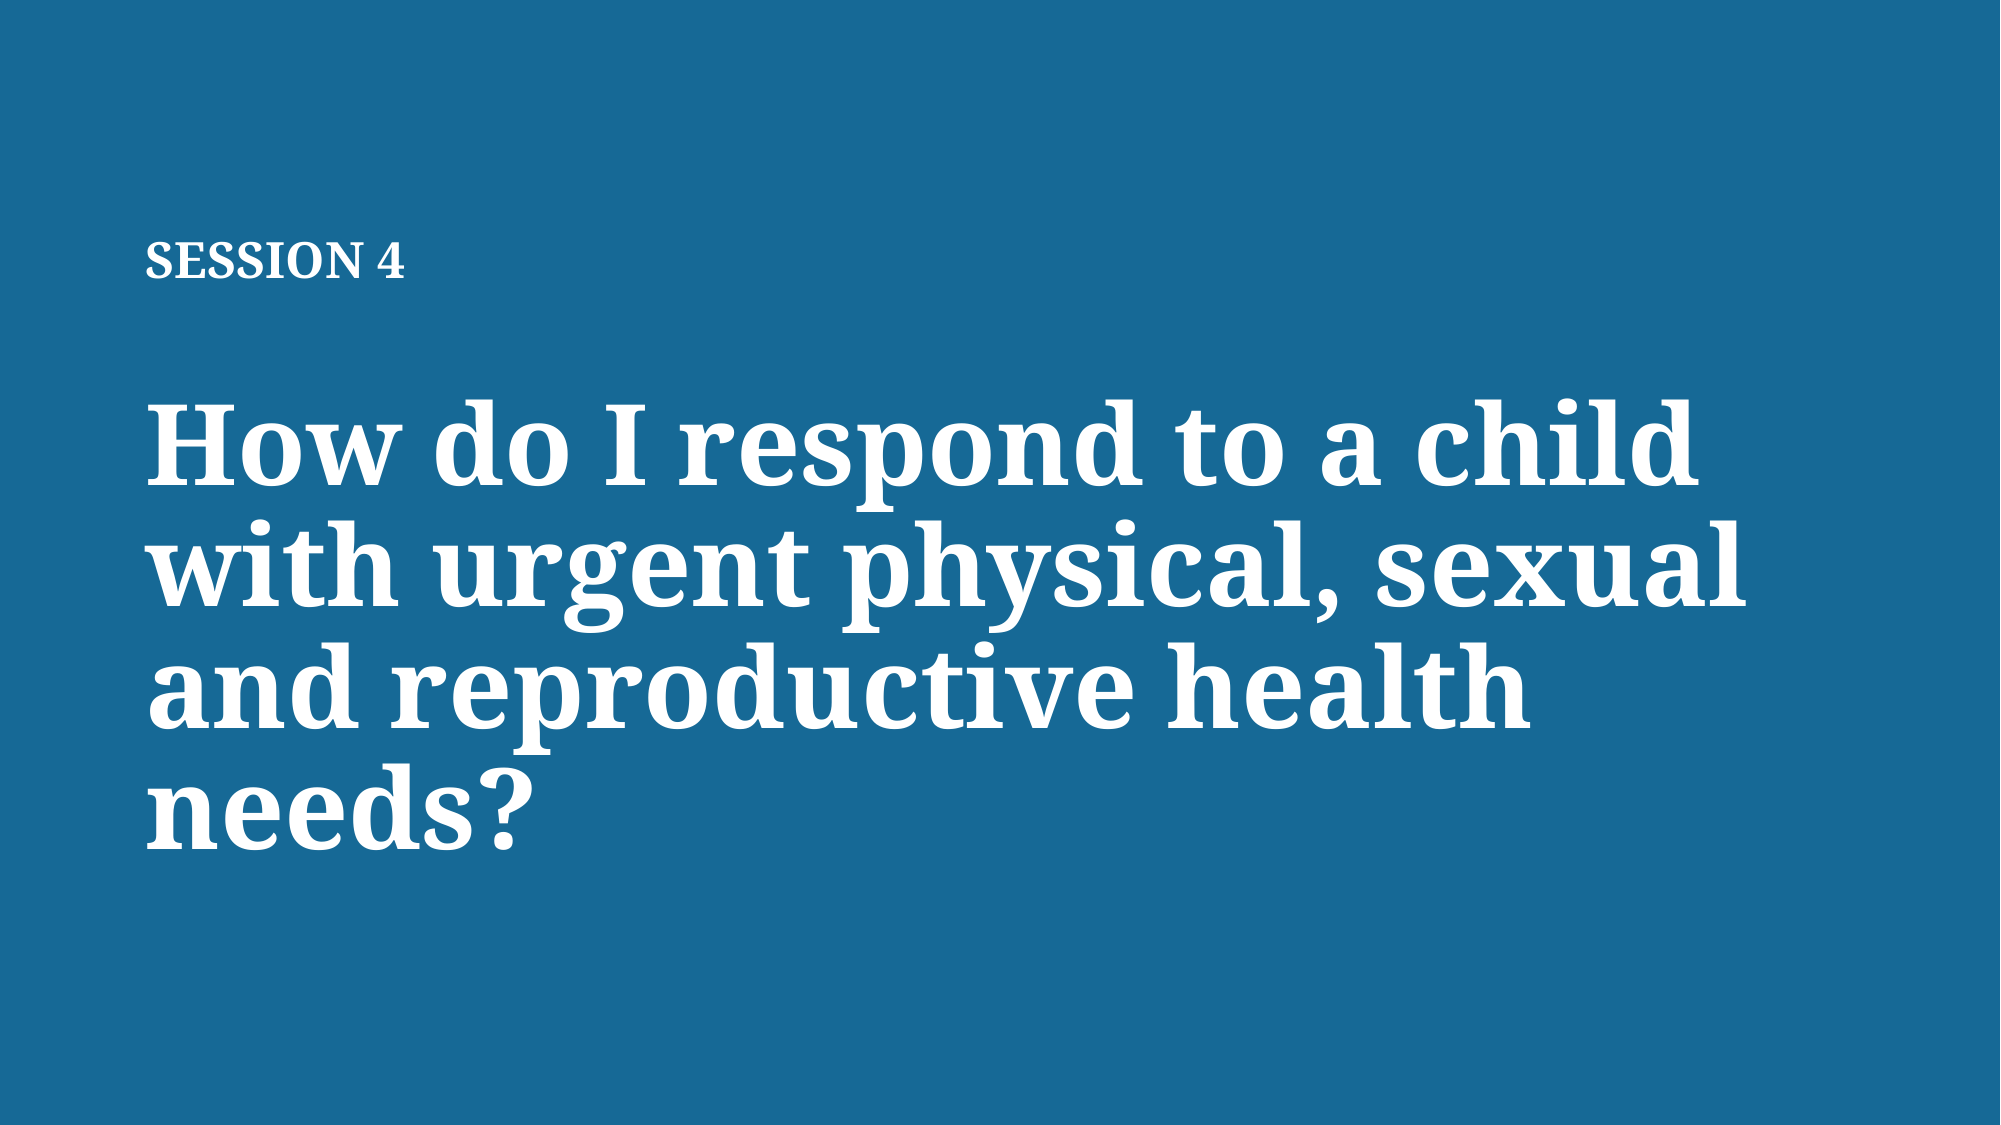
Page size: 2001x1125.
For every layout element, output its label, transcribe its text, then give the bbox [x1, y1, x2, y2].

text_box SESSION 4 How do I respond to a child with urgent physical, sexual and reproductive health needs? [130, 508, 1792, 601]
